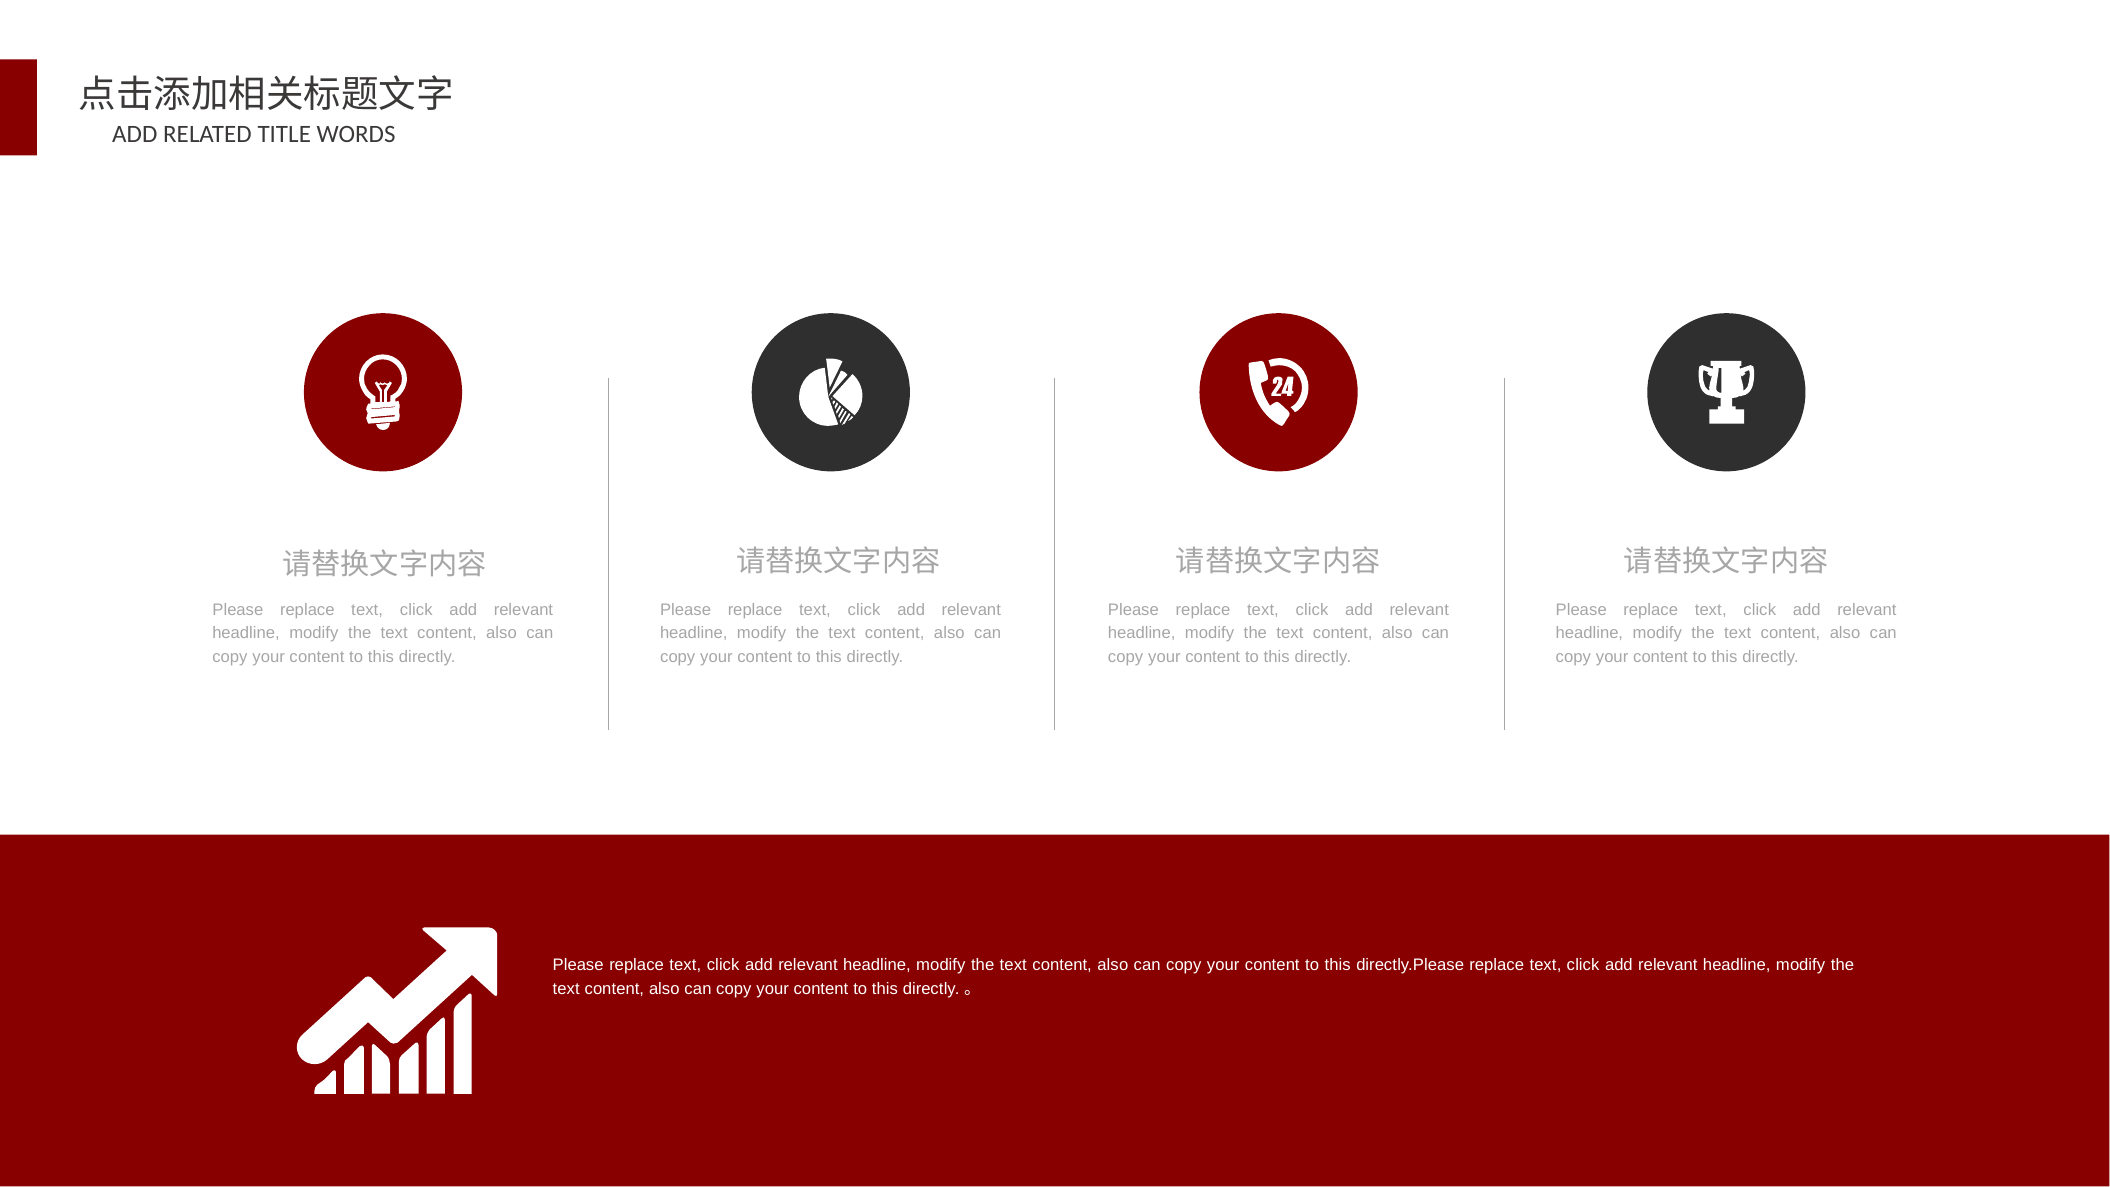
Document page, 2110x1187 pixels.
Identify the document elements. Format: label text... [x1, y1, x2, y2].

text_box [1199, 313, 1358, 472]
text_box 点击添加相关标题文字 [62, 61, 470, 123]
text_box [645, 527, 1017, 673]
text_box ADD RELATED TITLE WORDS [96, 109, 413, 156]
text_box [1540, 527, 1912, 673]
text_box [1093, 527, 1465, 673]
text_box [0, 834, 2110, 1187]
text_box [197, 530, 569, 673]
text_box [1647, 313, 1806, 472]
text_box Please replace text, click add relevant headline, modify the text content, also can copy your content to this directly.Please replace text, click add relevant headline, modify the text content, also can copy your content to this directly.。 [537, 942, 1872, 1005]
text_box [295, 927, 498, 1094]
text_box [303, 313, 463, 472]
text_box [751, 313, 910, 472]
